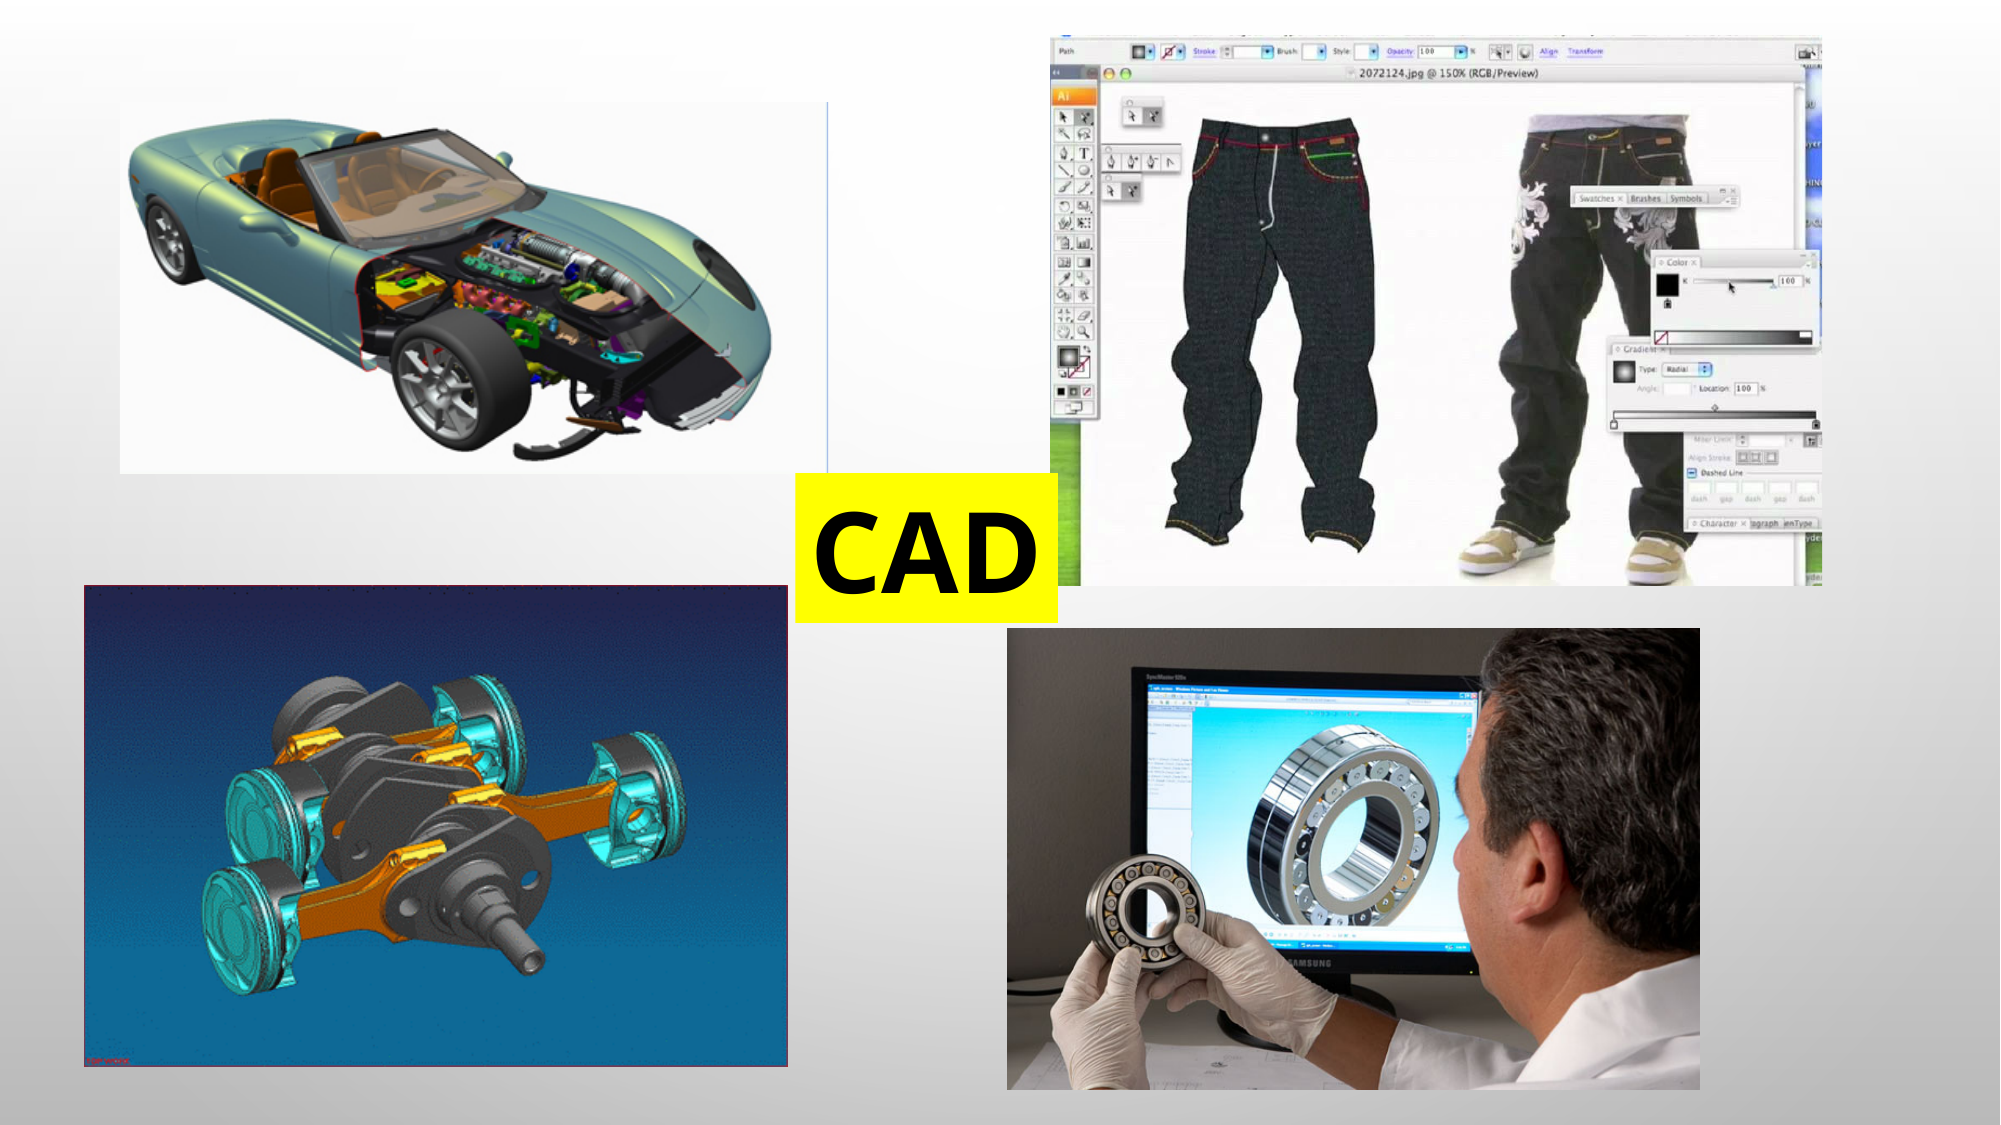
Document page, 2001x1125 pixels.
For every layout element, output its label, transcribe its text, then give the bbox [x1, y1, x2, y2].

picture [0, 0, 2000, 1125]
text_box CAD [795, 473, 1058, 623]
